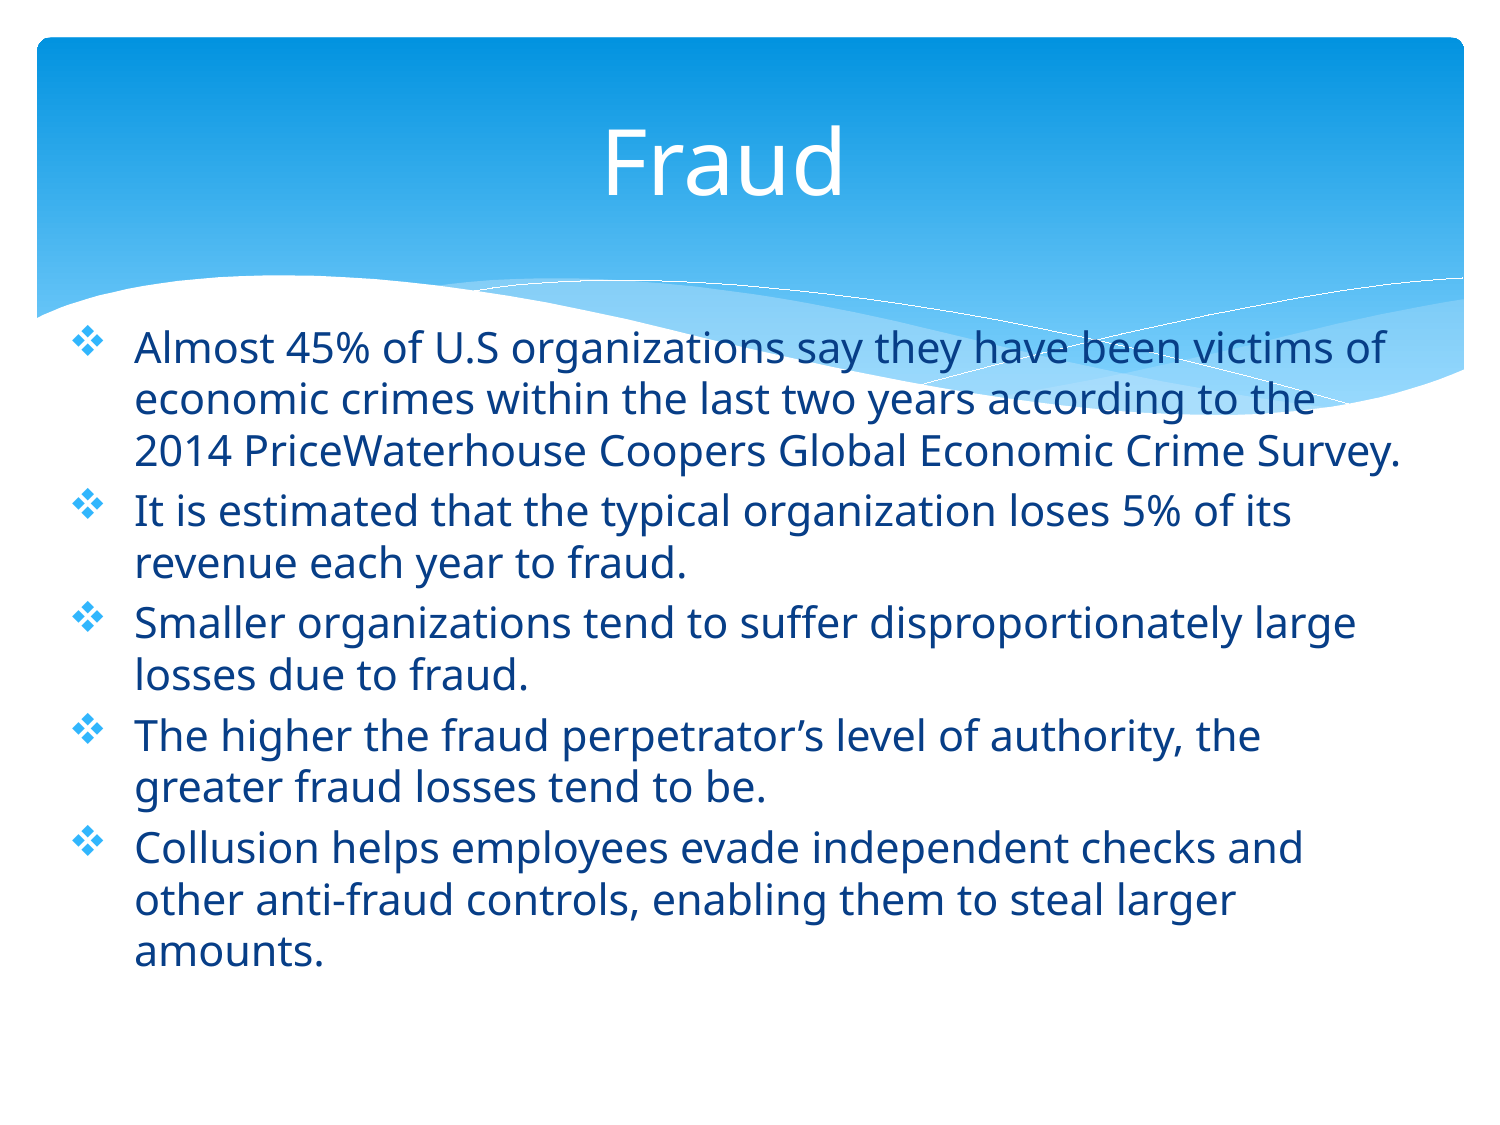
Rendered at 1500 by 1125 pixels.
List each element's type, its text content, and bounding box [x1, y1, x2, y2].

title Fraud [75, 55, 1425, 261]
list Almost 45% of U.S organizations say they have been victims of economic crimes within the last two years according to the 2014 PriceWaterhouse Coopers Global Economic Crime Survey. It is estimated that the typical organization loses 5% of its revenue each year to fraud. Smaller organizations tend to suffer disproportionately large losses due to fraud. The higher the fraud perpetrator’s level of authority, the greater fraud losses tend to be. Collusion helps employees evade independent checks and other anti-fraud controls, enabling them to steal larger amounts. [37, 312, 1438, 1005]
